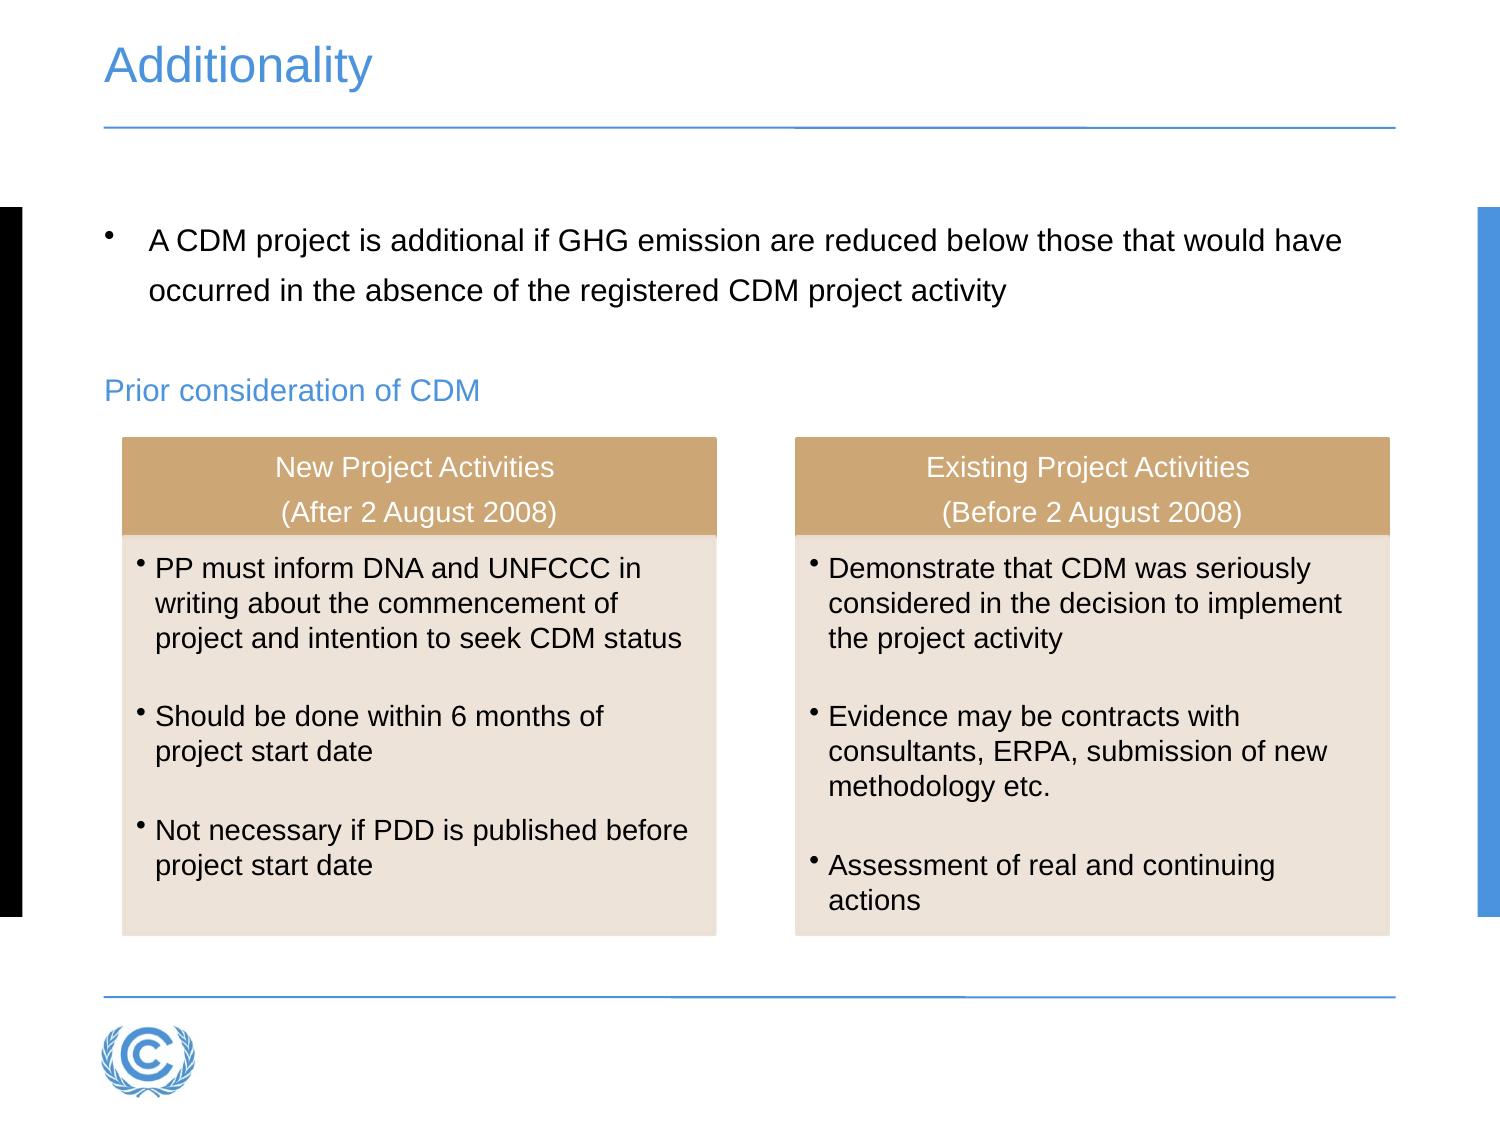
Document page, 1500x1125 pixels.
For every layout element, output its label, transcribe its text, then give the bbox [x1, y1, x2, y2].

title Additionality [104, 50, 1396, 103]
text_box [123, 432, 1389, 941]
list A CDM project is additional if GHG emission are reduced below those that would have occurred in the absence of the registered CDM project activity Prior consideration of CDM [104, 207, 1395, 421]
picture [101, 1001, 209, 1108]
